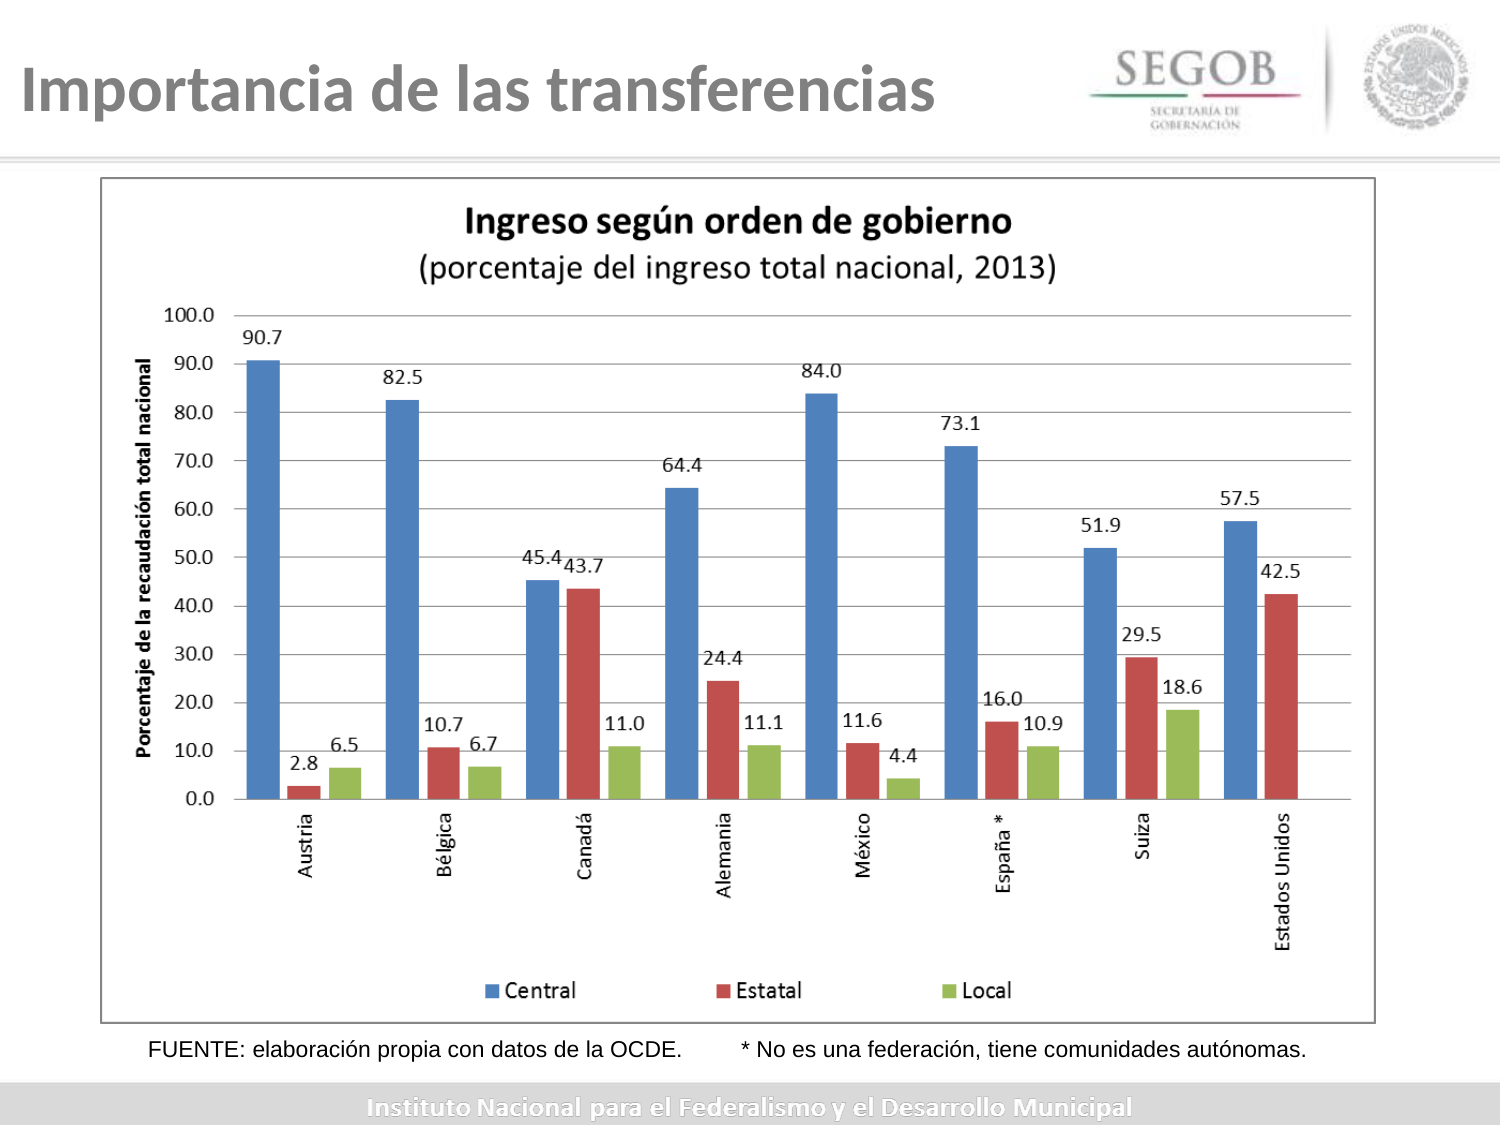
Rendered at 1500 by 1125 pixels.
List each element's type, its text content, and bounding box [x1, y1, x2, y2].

text_box FUENTE: elaboración propia con datos de la OCDE. * No es una federación, tiene comunidades autónomas. [133, 1031, 1323, 1070]
picture [0, 0, 1500, 1125]
text_box Importancia de las transferencias [4, 52, 1081, 132]
